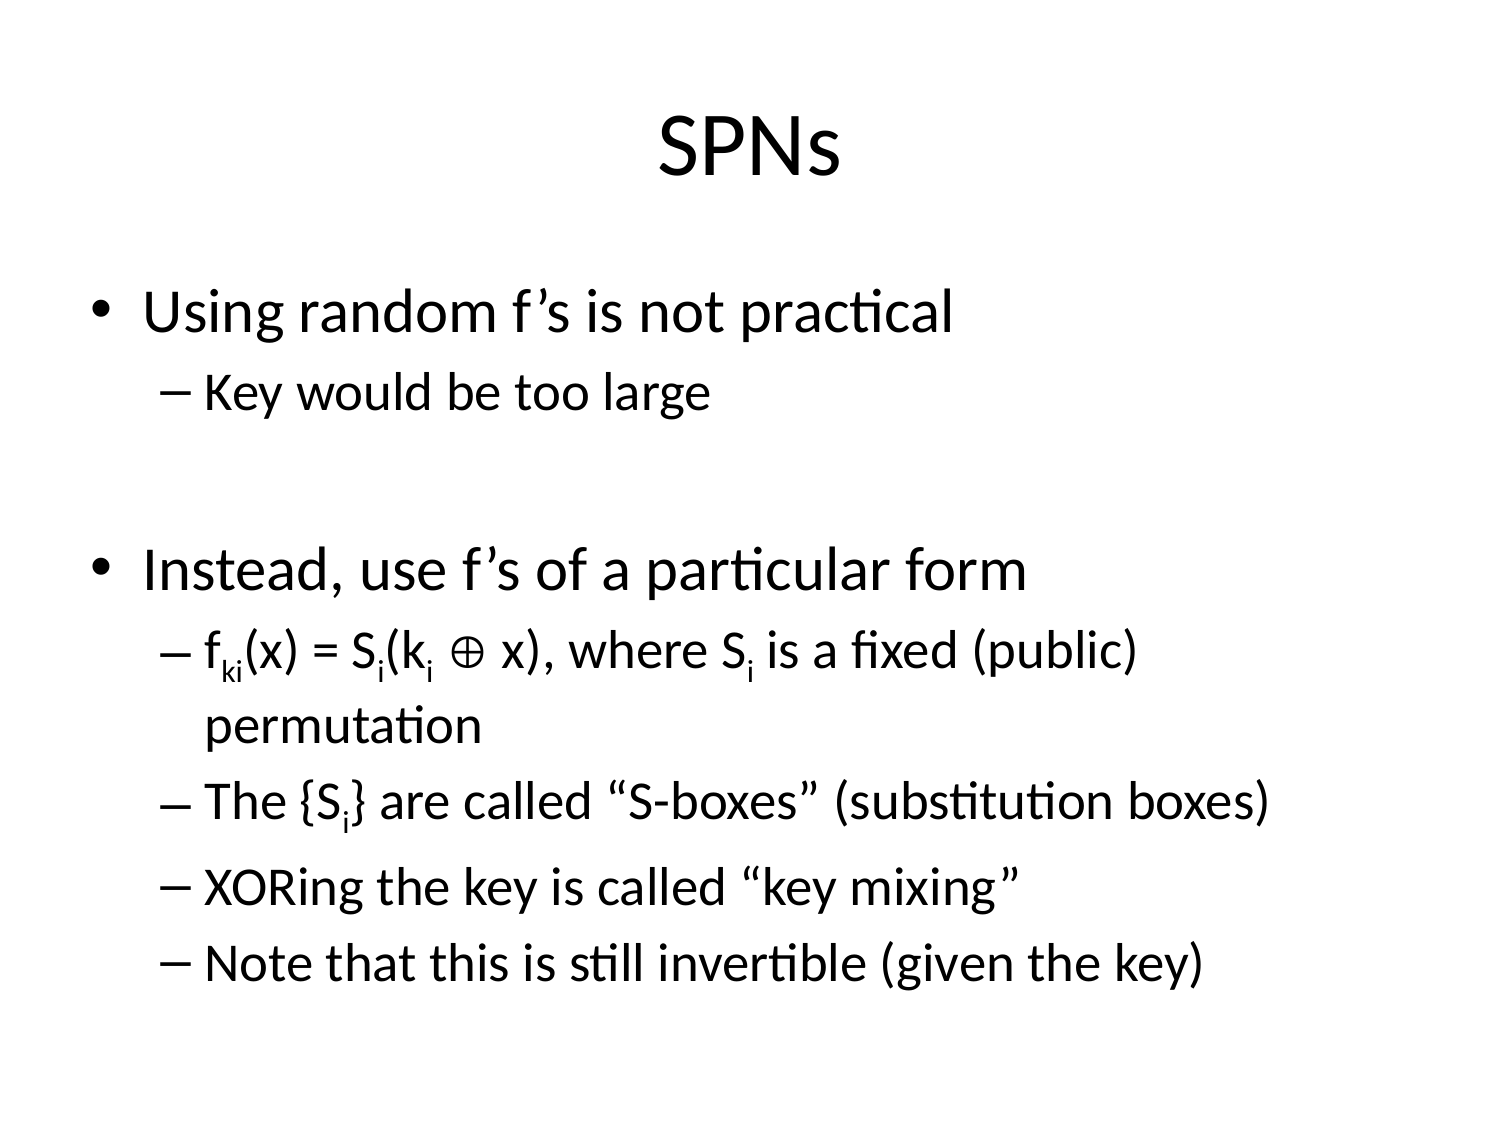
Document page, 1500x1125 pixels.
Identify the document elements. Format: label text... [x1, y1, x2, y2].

title SPNs [75, 45, 1425, 233]
list Using random f’s is not practical Key would be too large Instead, use f’s of a particular form fki(x) = Si(ki  x), where Si is a fixed (public) permutation The {Si} are called “S-boxes” (substitution boxes) XORing the key is called “key mixing” Note that this is still invertible (given the key) [75, 262, 1425, 1005]
